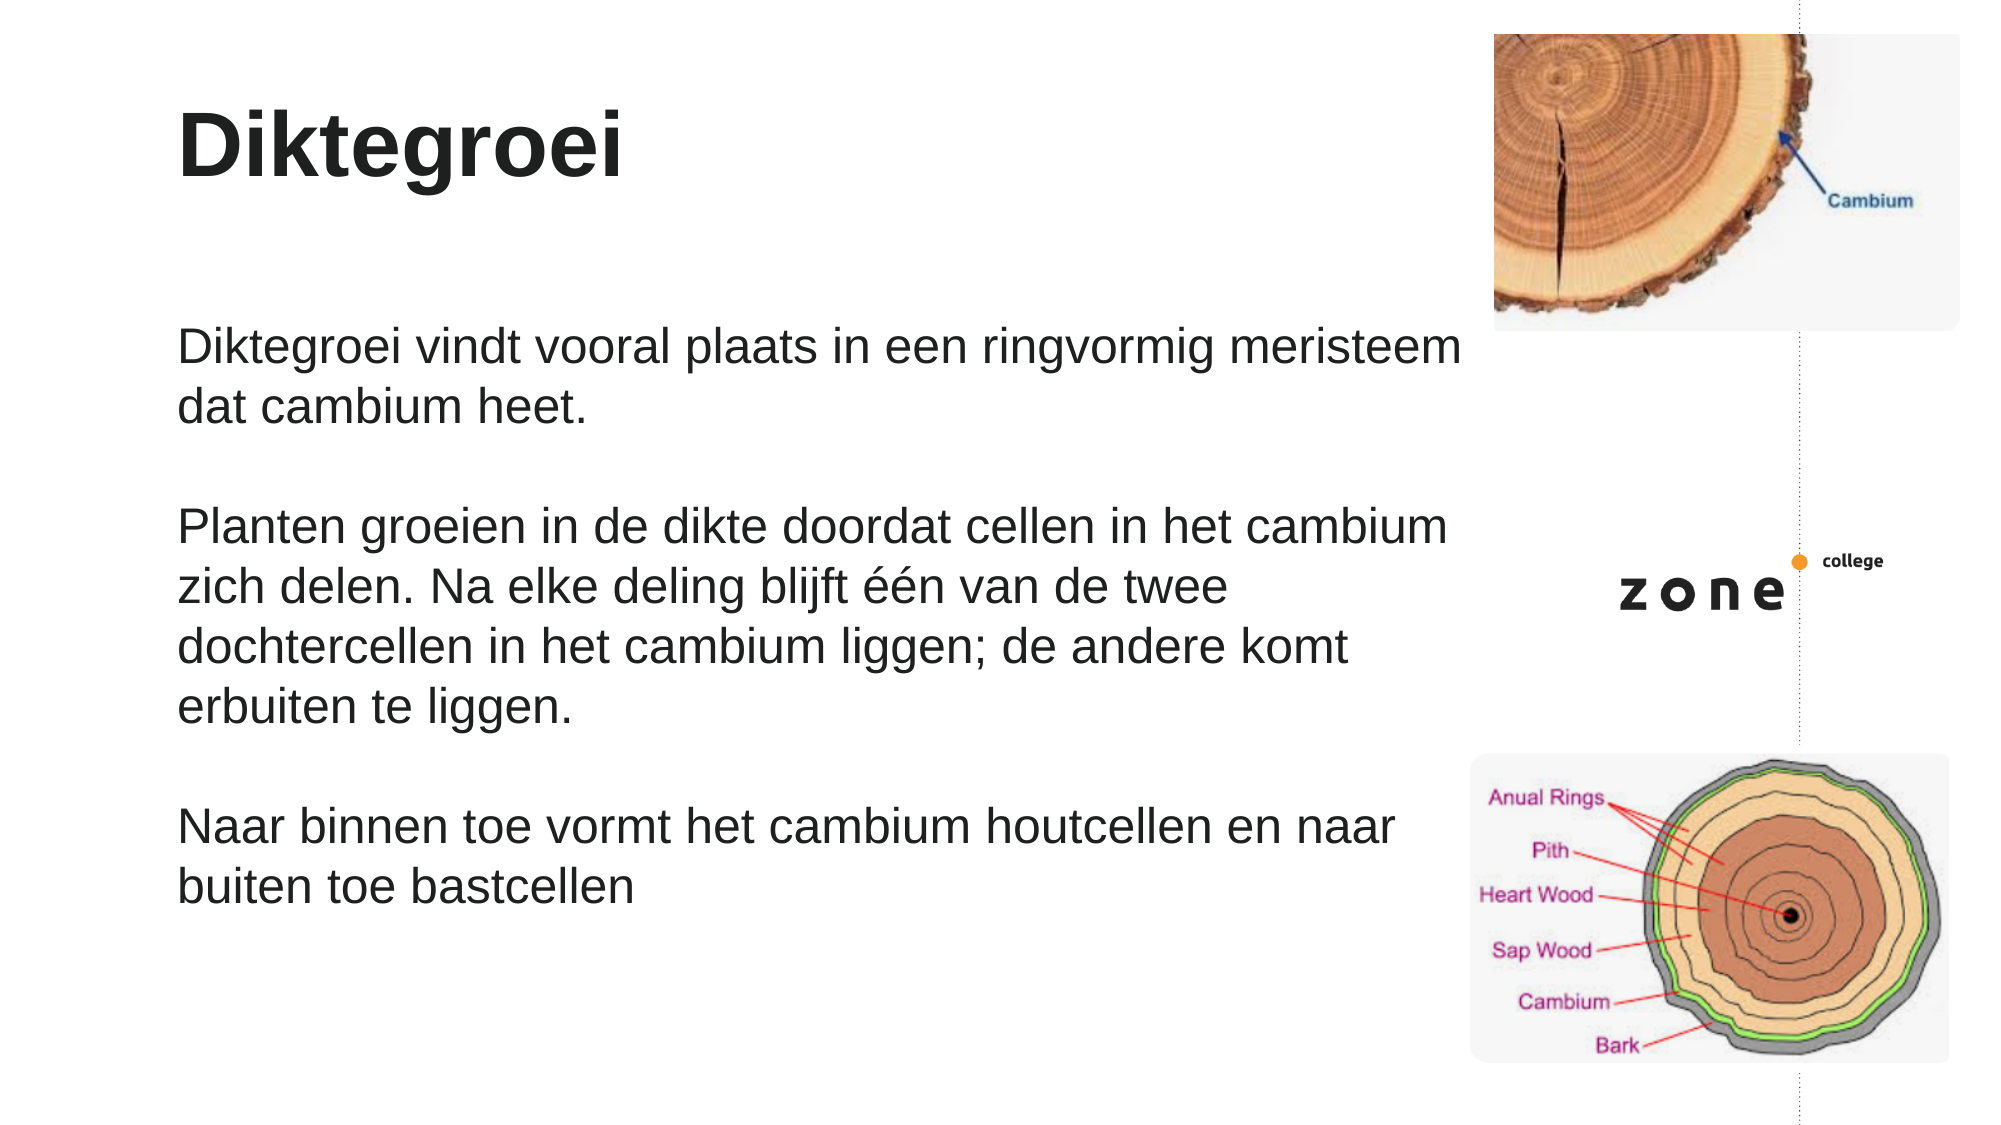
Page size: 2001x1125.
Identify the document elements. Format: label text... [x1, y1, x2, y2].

list Diktegroei vindt vooral plaats in een ringvormig meristeem dat cambium heet. Planten groeien in de dikte doordat cellen in het cambium zich delen. Na elke deling blijft één van de twee dochtercellen in het cambium liggen; de andere komt erbuiten te liggen. Naar binnen toe vormt het cambium houtcellen en naar buiten toe bastcellen [177, 313, 1536, 1091]
title Diktegroei [177, 97, 1471, 261]
picture [1470, 0, 2001, 1125]
